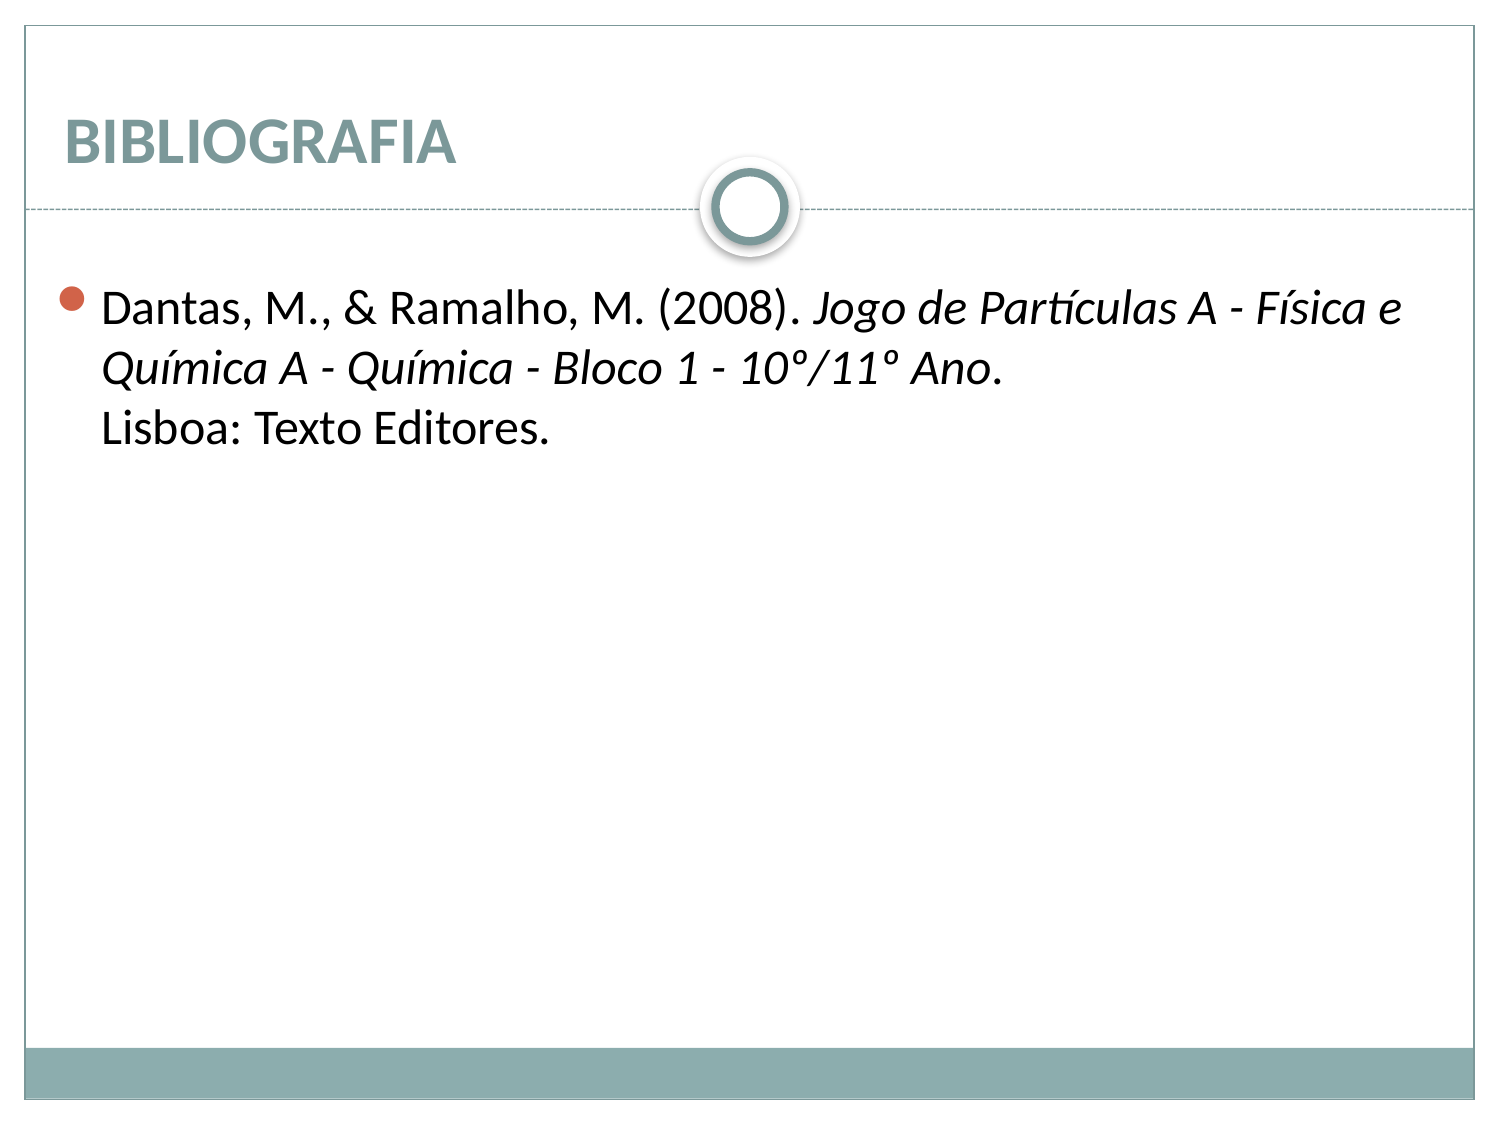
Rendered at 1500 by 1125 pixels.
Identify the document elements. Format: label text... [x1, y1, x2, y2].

title BIBLIOGRAFIA [49, 60, 1450, 185]
text_box Dantas, M., & Ramalho, M. (2008). Jogo de Partículas A - Física e Química A - Química -­ Bloco 1 ­- 10º/11º Ano. Lisboa: Texto Editores. [41, 267, 1471, 1012]
